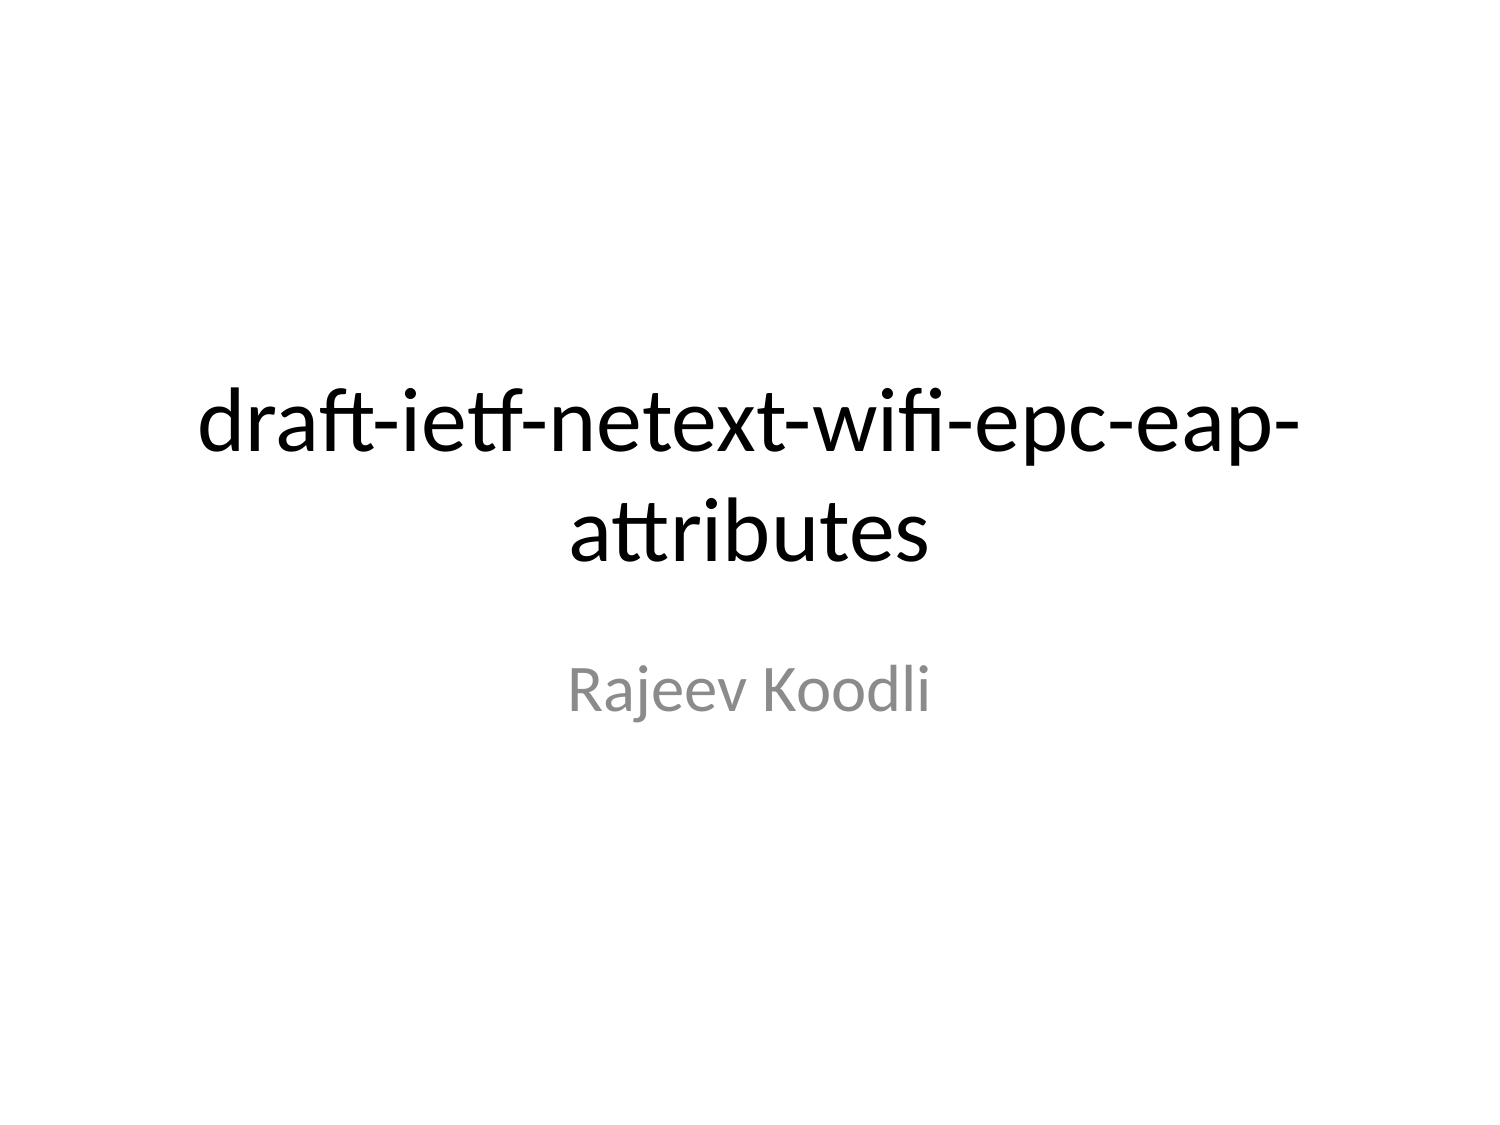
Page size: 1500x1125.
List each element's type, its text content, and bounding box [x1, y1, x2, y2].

title draft-ietf-netext-wifi-epc-eap-attributes [112, 349, 1388, 591]
subtitle Rajeev Koodli [225, 637, 1275, 925]
